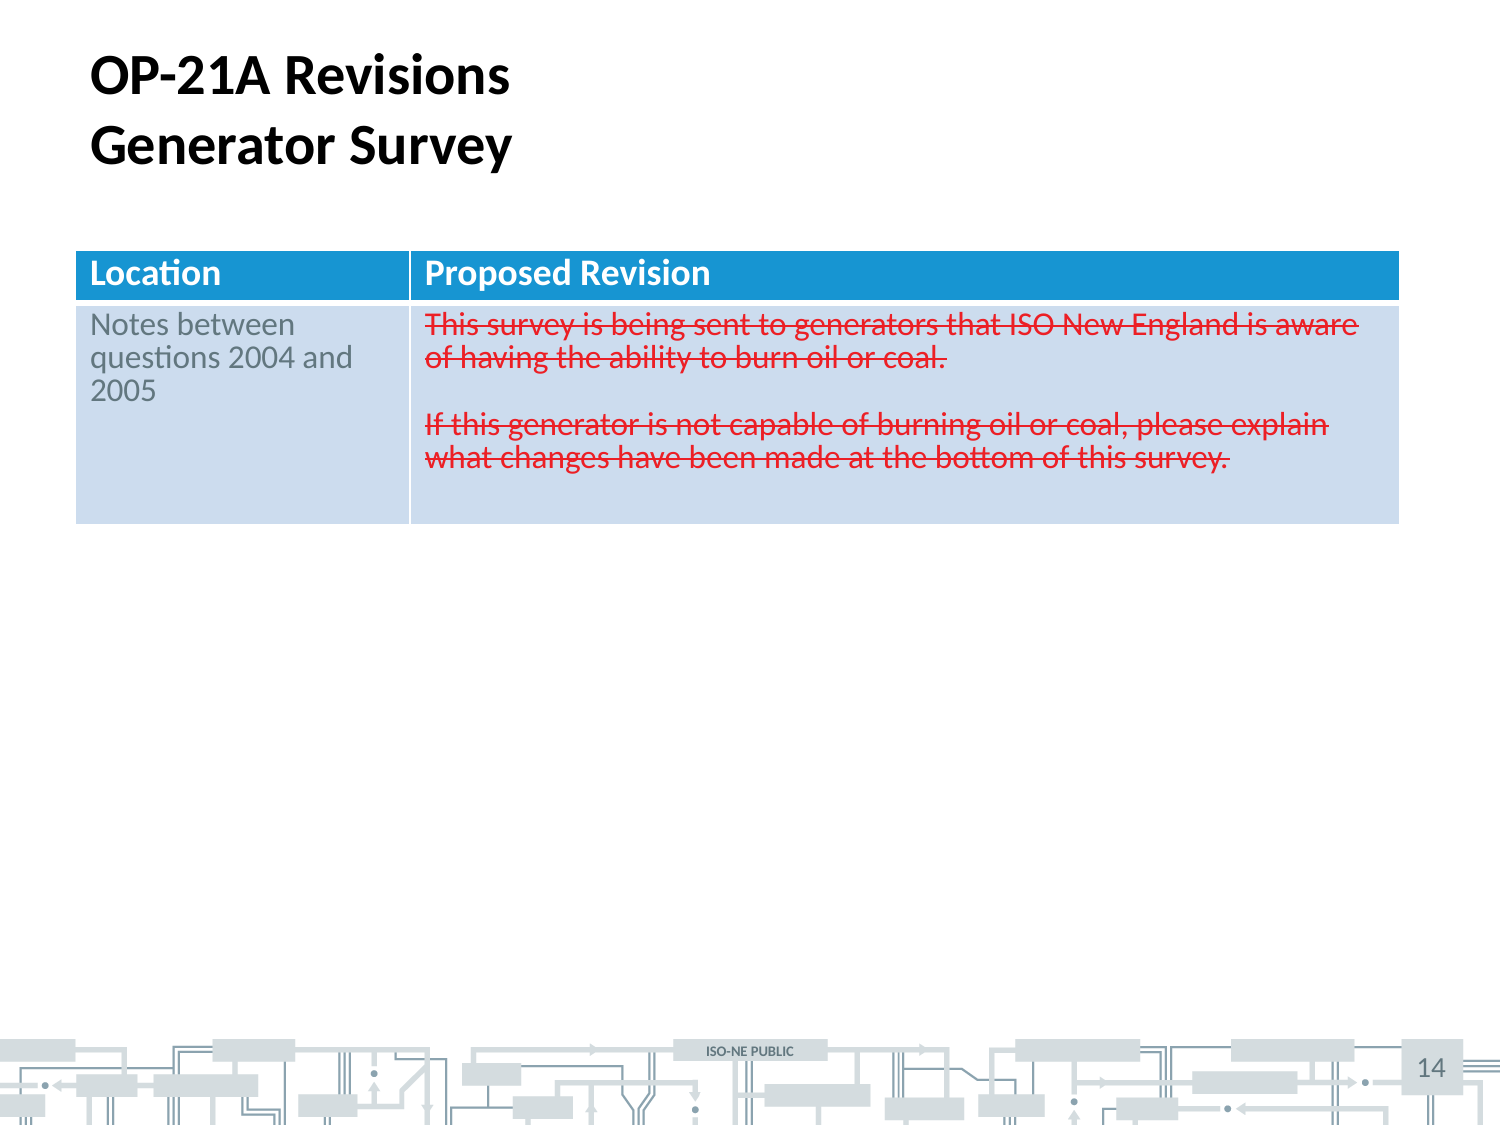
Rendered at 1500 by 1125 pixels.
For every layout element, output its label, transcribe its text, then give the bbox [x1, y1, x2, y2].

title OP-21A Revisions Generator Survey [75, 12, 1425, 200]
table_header Location [76, 251, 409, 300]
slide_number 14 [1400, 1044, 1463, 1088]
table_header Proposed Revision [411, 251, 1399, 300]
table_cell This survey is being sent to generators that ISO New England is aware of having the ability to burn oil or coal. If this generator is not capable of burning oil or coal, please explain what changes have been made at the bottom of this survey. [411, 306, 1399, 524]
table_cell Notes between questions 2004 and 2005 [76, 306, 409, 524]
picture [0, 1031, 1500, 1125]
